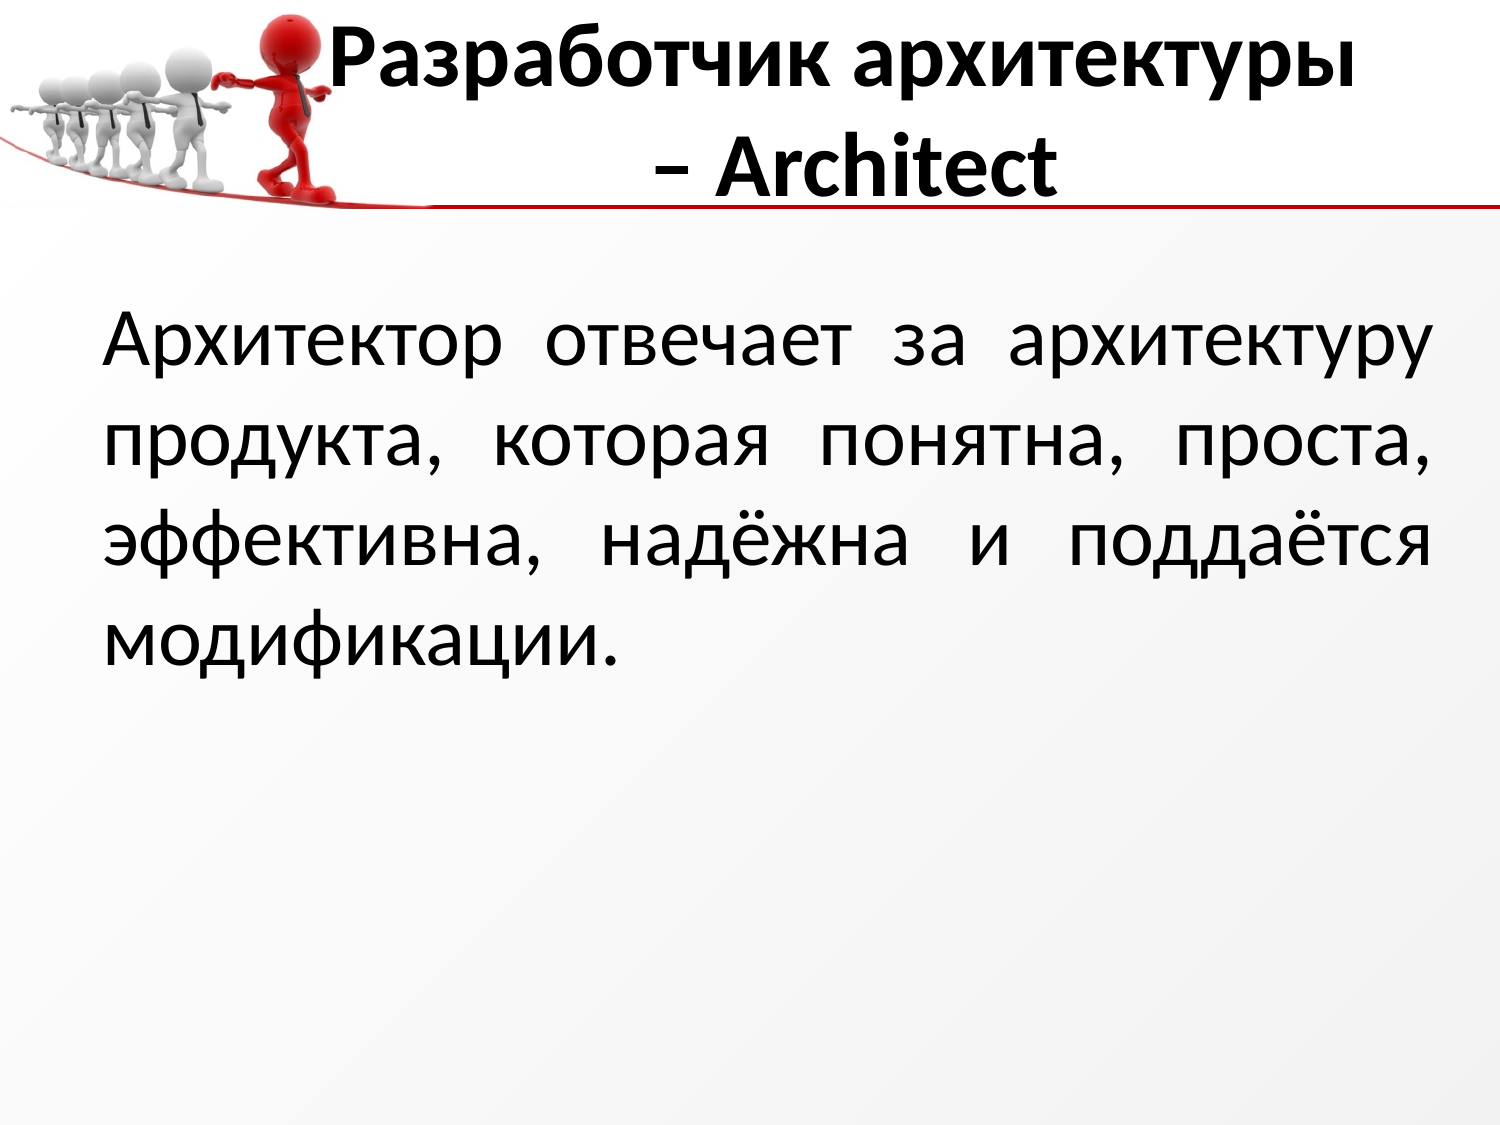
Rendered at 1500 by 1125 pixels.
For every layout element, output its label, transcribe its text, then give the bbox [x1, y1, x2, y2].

text_box Разработчик архитектуры – Architect [225, 0, 1464, 223]
text_box Архитектор отвечает за архитектуру продукта, которая понятна, проста, эффективна, надёжна и поддаётся модификации. [87, 274, 1450, 690]
picture [0, 0, 225, 209]
